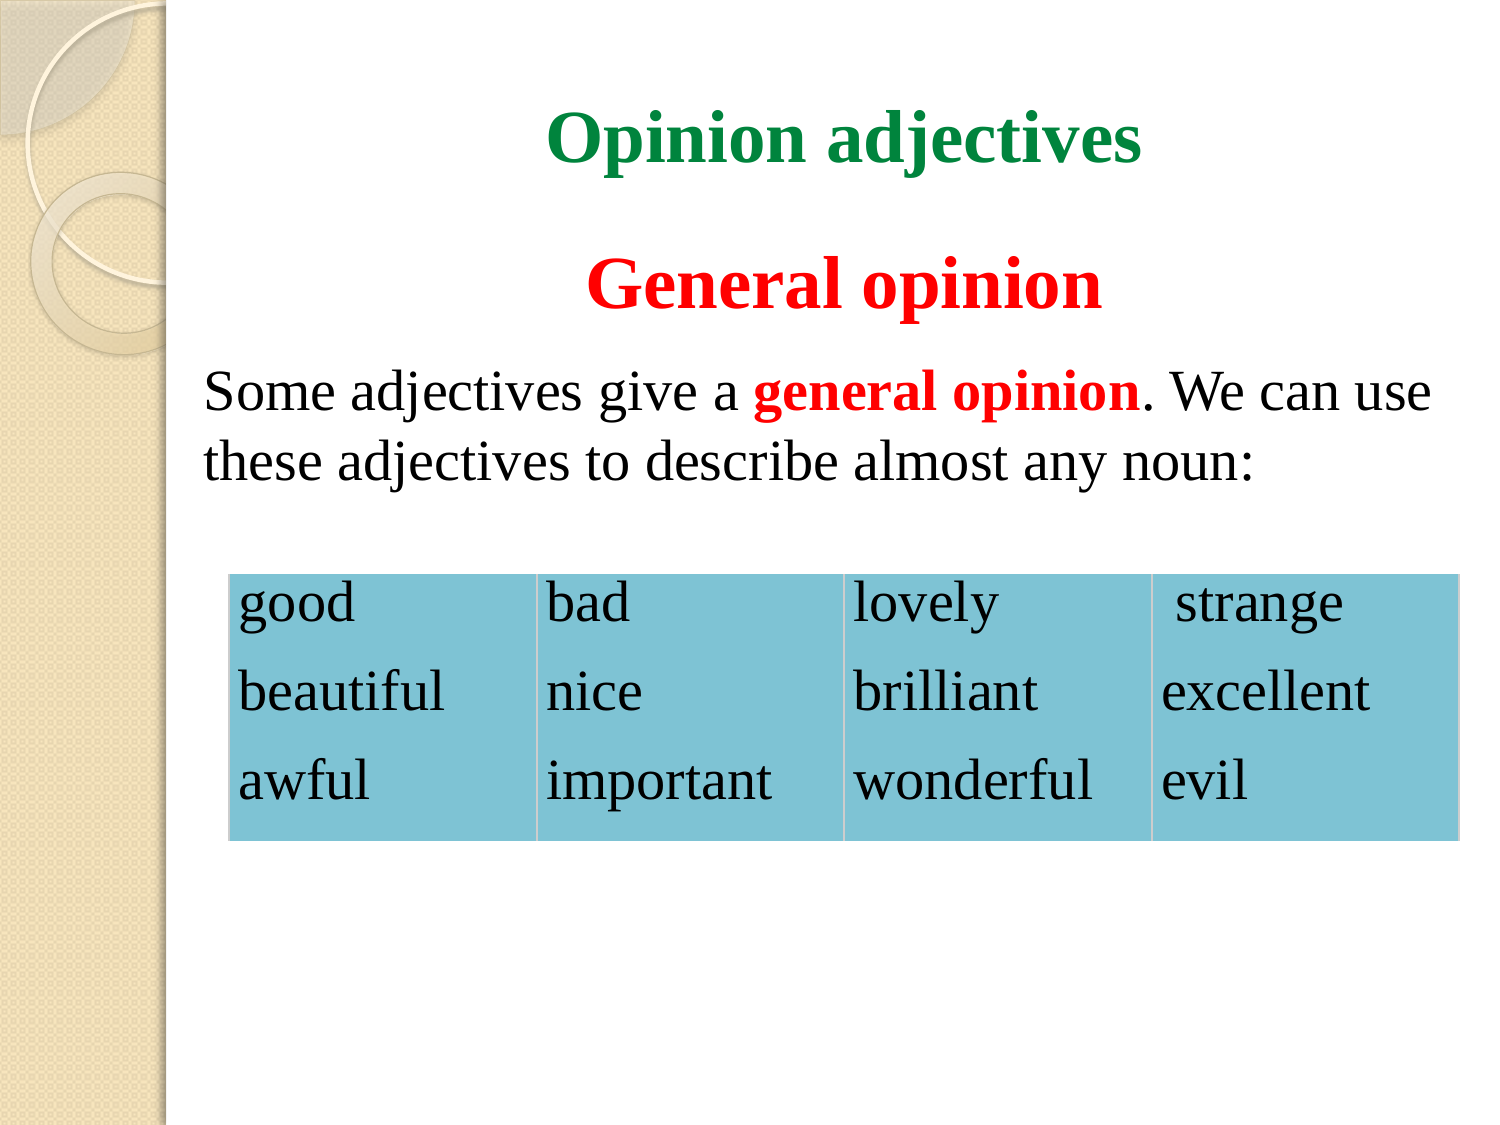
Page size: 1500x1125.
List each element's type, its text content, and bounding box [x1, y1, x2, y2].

table_cell brilliant [845, 663, 1151, 752]
text_box Opinion adjectives General opinion Some adjectives give a general opinion. We can use these adjectives to describe almost any noun: [188, 80, 1500, 500]
table_cell nice [538, 663, 843, 752]
table_header strange [1153, 574, 1458, 663]
table_cell awful [230, 752, 536, 841]
table_cell important [538, 752, 843, 841]
table_cell excellent [1153, 663, 1458, 752]
table_cell beautiful [230, 663, 536, 752]
table_header bad [538, 574, 843, 663]
table_cell evil [1153, 752, 1458, 841]
table_cell wonderful [845, 752, 1151, 841]
table_header lovely [845, 574, 1151, 663]
table_header good [230, 574, 536, 663]
